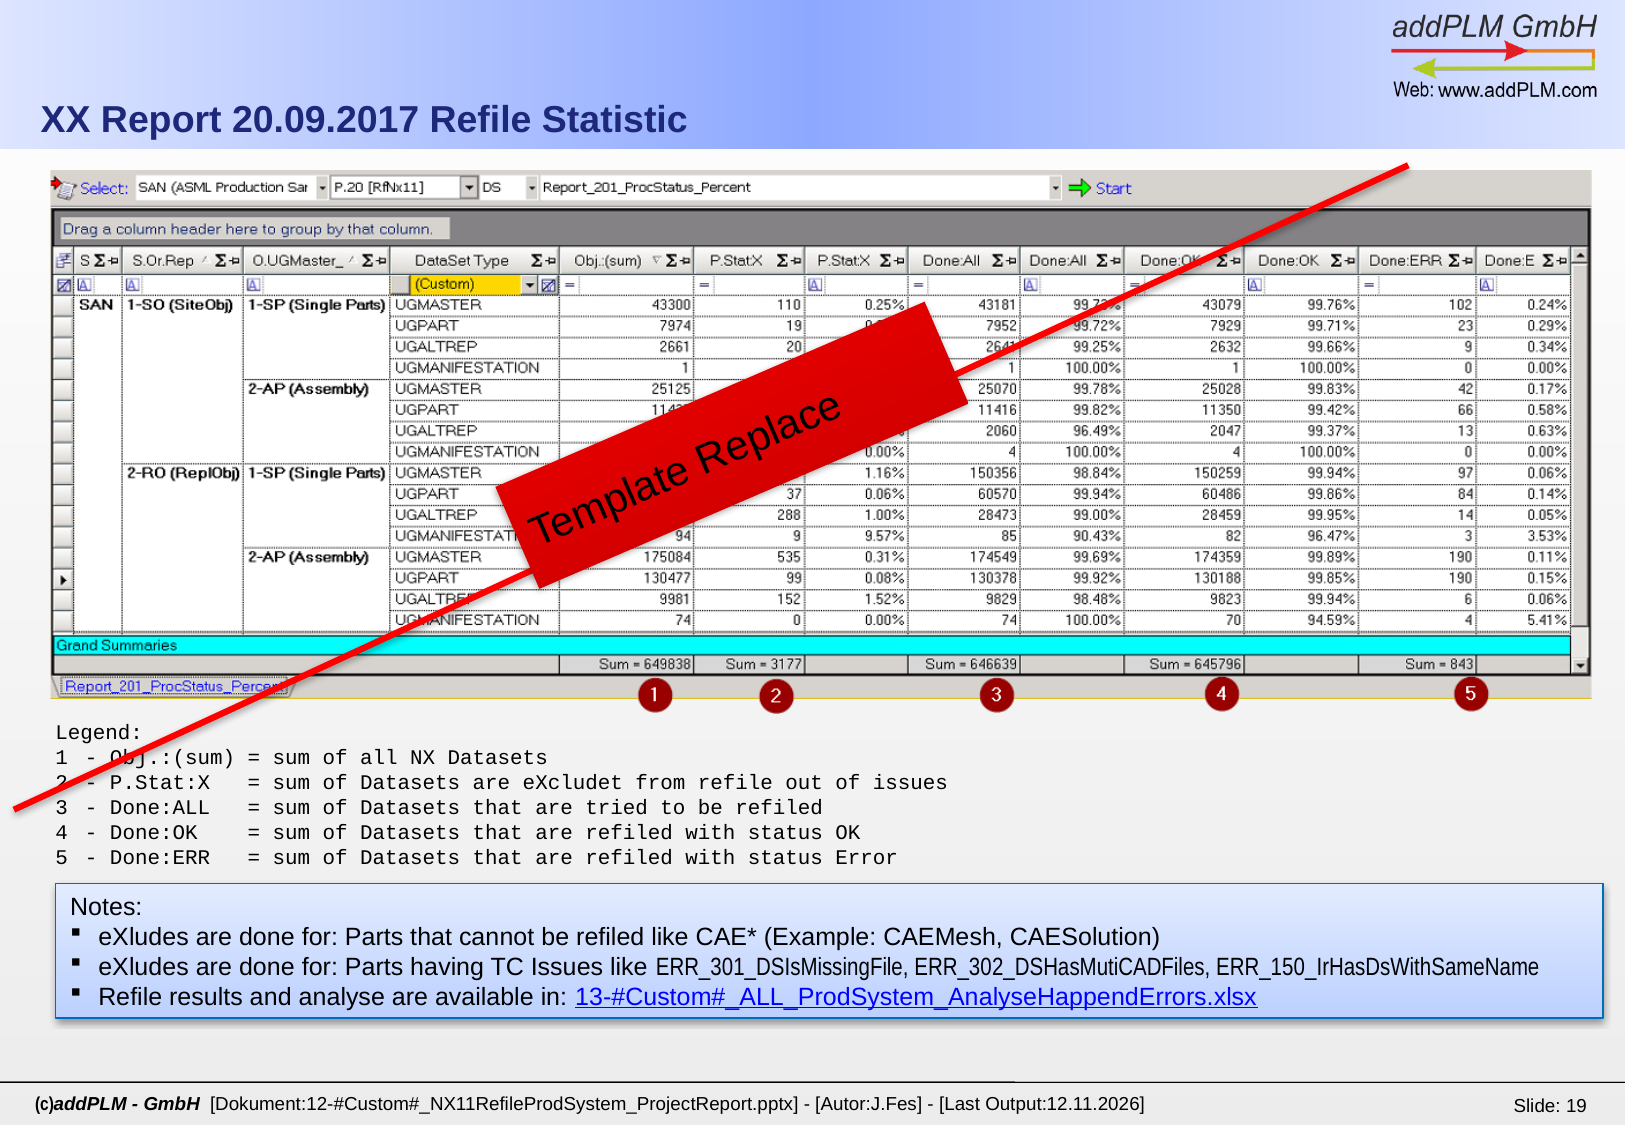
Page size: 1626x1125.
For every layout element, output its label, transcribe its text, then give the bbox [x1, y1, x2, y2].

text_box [13, 165, 1409, 810]
text_box Notes: eXludes are done for: Parts that cannot be refiled like CAE* (Example: CAEMesh, CAESolution) eXludes are done for: Parts having TC Issues like ERR_301_DSIsMissingFile, ERR_302_DSHasMutiCADFiles, ERR_150_IrHasDsWithSameName Refile results and analyse are available in: 13-#Custom#_ALL_ProdSystem_AnalyseHappendErrors.xlsx [55, 883, 1604, 1019]
title XX Report 20.09.2017 Refile Statistic [40, 67, 1582, 141]
text_box Legend: - Obj.:(sum) = sum of all NX Datasets - P.Stat:X = sum of Datasets are eXcludet from refile out of issues - Done:ALL = sum of Datasets that are tried to be refiled - Done:OK = sum of Datasets that are refiled with status OK - Done:ERR = sum of Datasets that are refiled with status Error [40, 722, 1582, 876]
picture [1391, 14, 1597, 97]
picture [1409, 169, 1592, 714]
